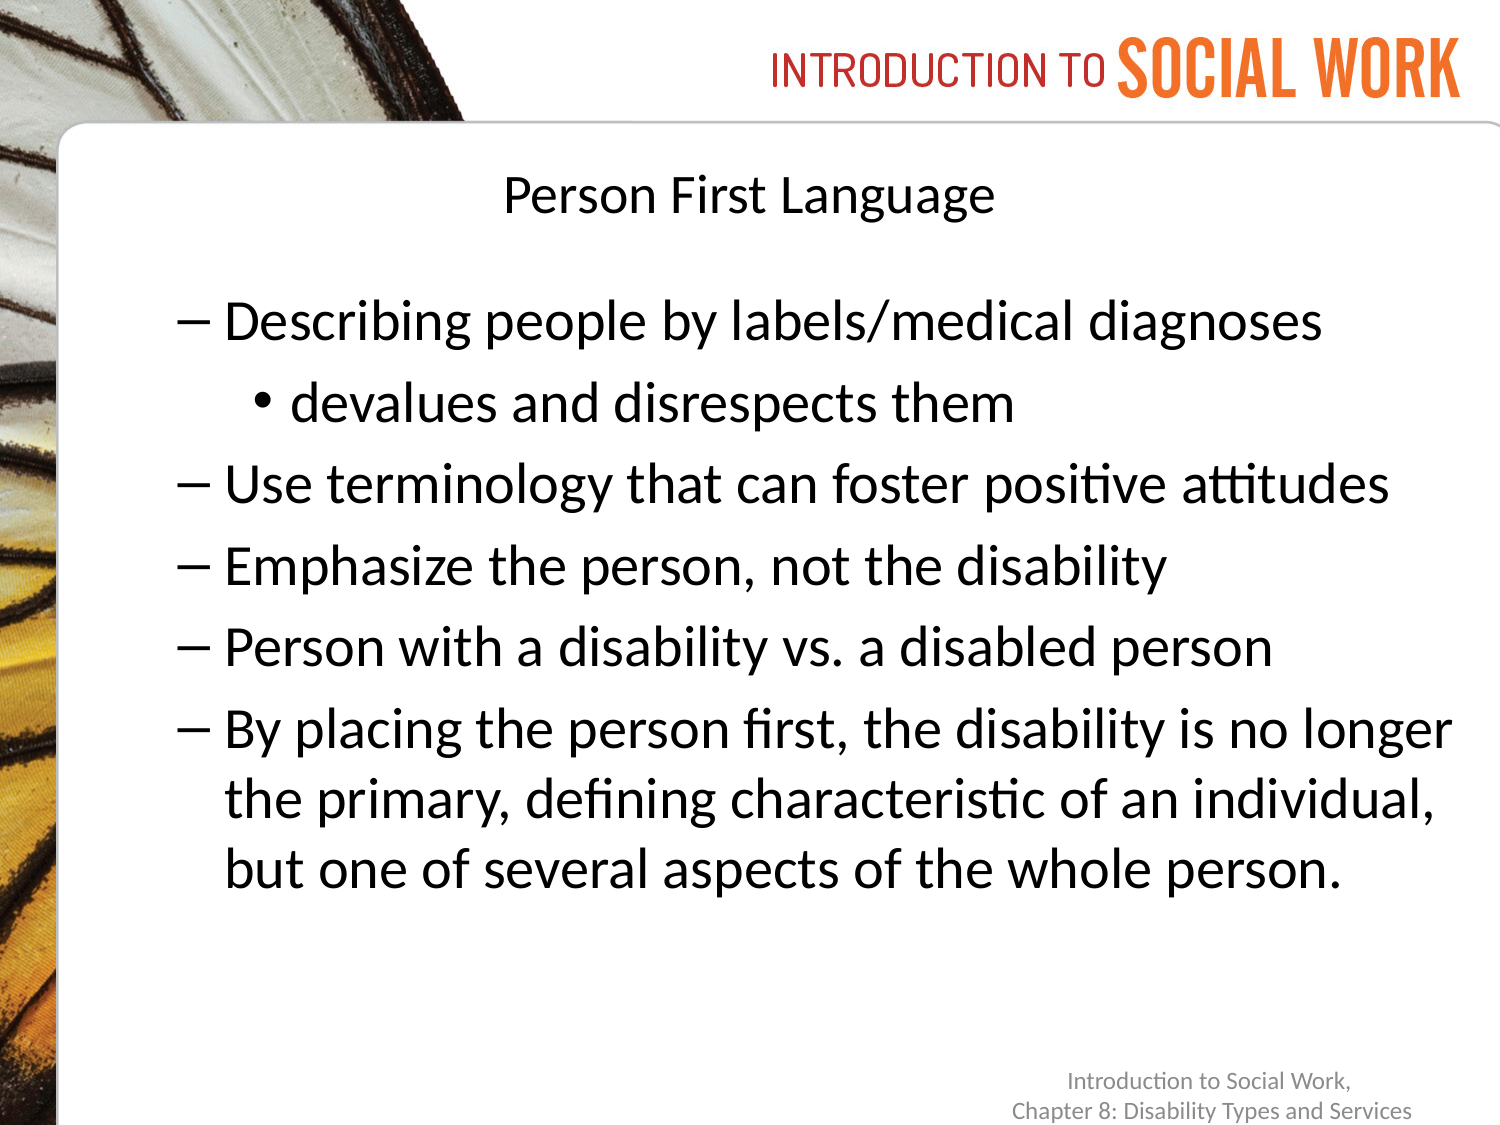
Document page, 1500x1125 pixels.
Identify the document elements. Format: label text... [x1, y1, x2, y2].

footer Introduction to Social Work, Chapter 8: Disability Types and Services [950, 1065, 1475, 1125]
picture [0, 0, 1500, 1125]
list Describing people by labels/medical diagnoses devalues and disrespects them Use terminology that can foster positive attitudes Emphasize the person, not the disability Person with a disability vs. a disabled person By placing the person first, the disability is no longer the primary, defining characteristic of an individual, but one of several aspects of the whole person. [87, 275, 1500, 1050]
title Person First Language [75, 149, 1425, 233]
